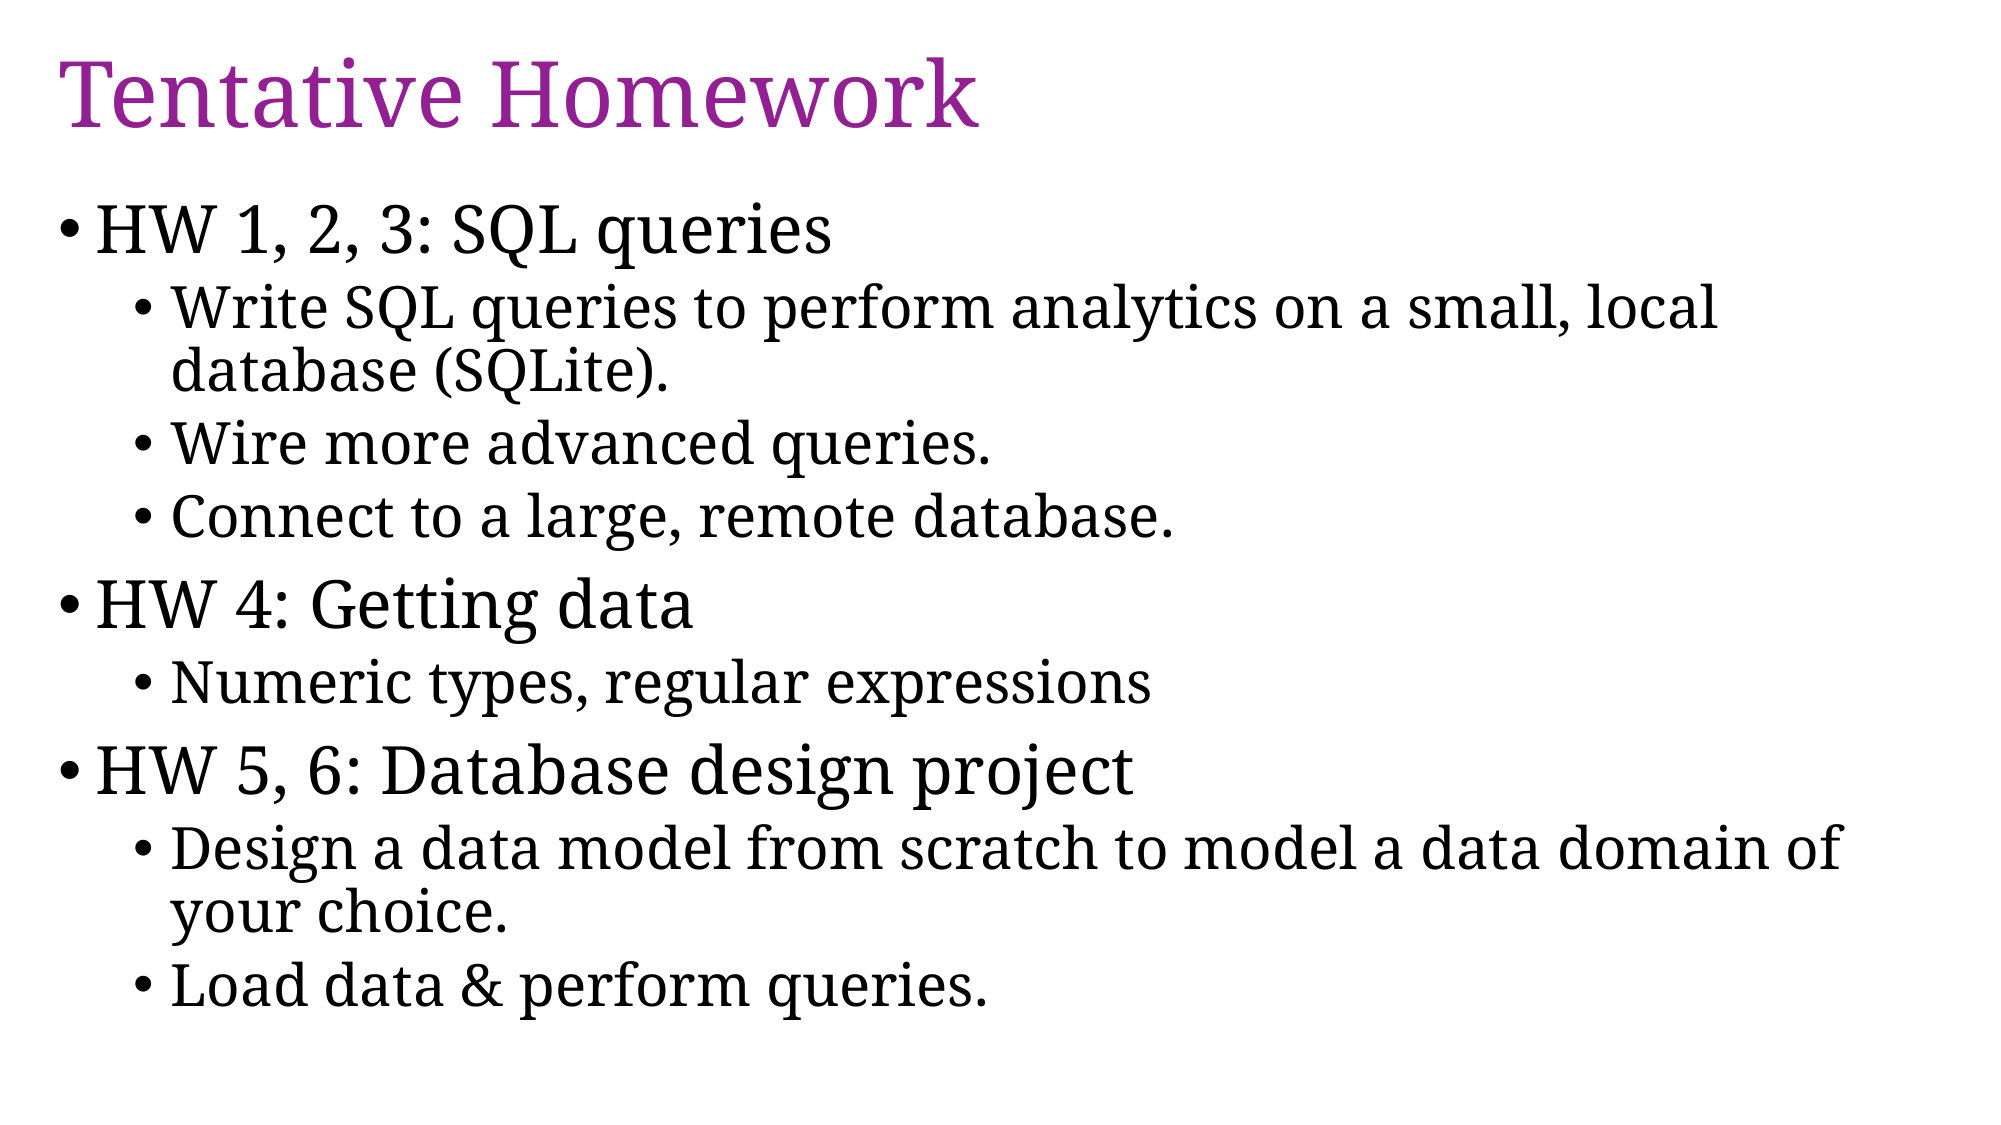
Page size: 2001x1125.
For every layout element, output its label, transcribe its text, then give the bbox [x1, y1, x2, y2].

title Tentative Homework [43, 25, 1953, 171]
list HW 1, 2, 3: SQL queries Write SQL queries to perform analytics on a small, local database (SQLite). Wire more advanced queries. Connect to a large, remote database. HW 4: Getting data Numeric types, regular expressions HW 5, 6: Database design project Design a data model from scratch to model a data domain of your choice. Load data & perform queries. [43, 188, 1953, 1106]
